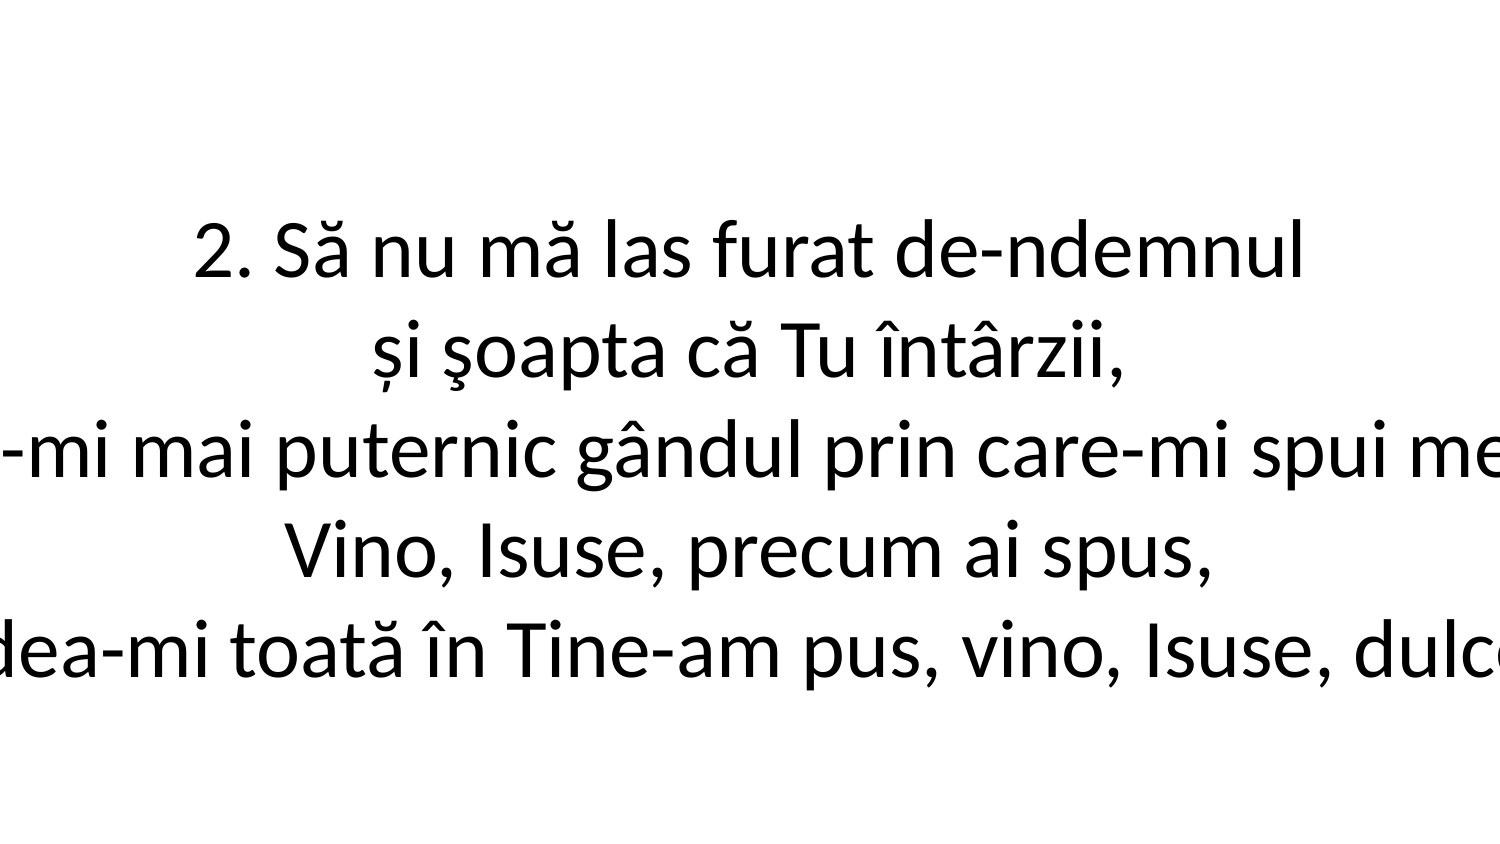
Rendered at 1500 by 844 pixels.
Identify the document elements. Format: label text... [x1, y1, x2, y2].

text_box 2. Să nu mă las furat de-ndemnul și şoapta că Tu întârzii, ci-aprinde-mi mai puternic gândul prin care-mi spui mereu că vii. Vino, Isuse, precum ai spus, nădejdea-mi toată în Tine-am pus, vino, Isuse, dulce Isus! [0, 142, 1500, 702]
